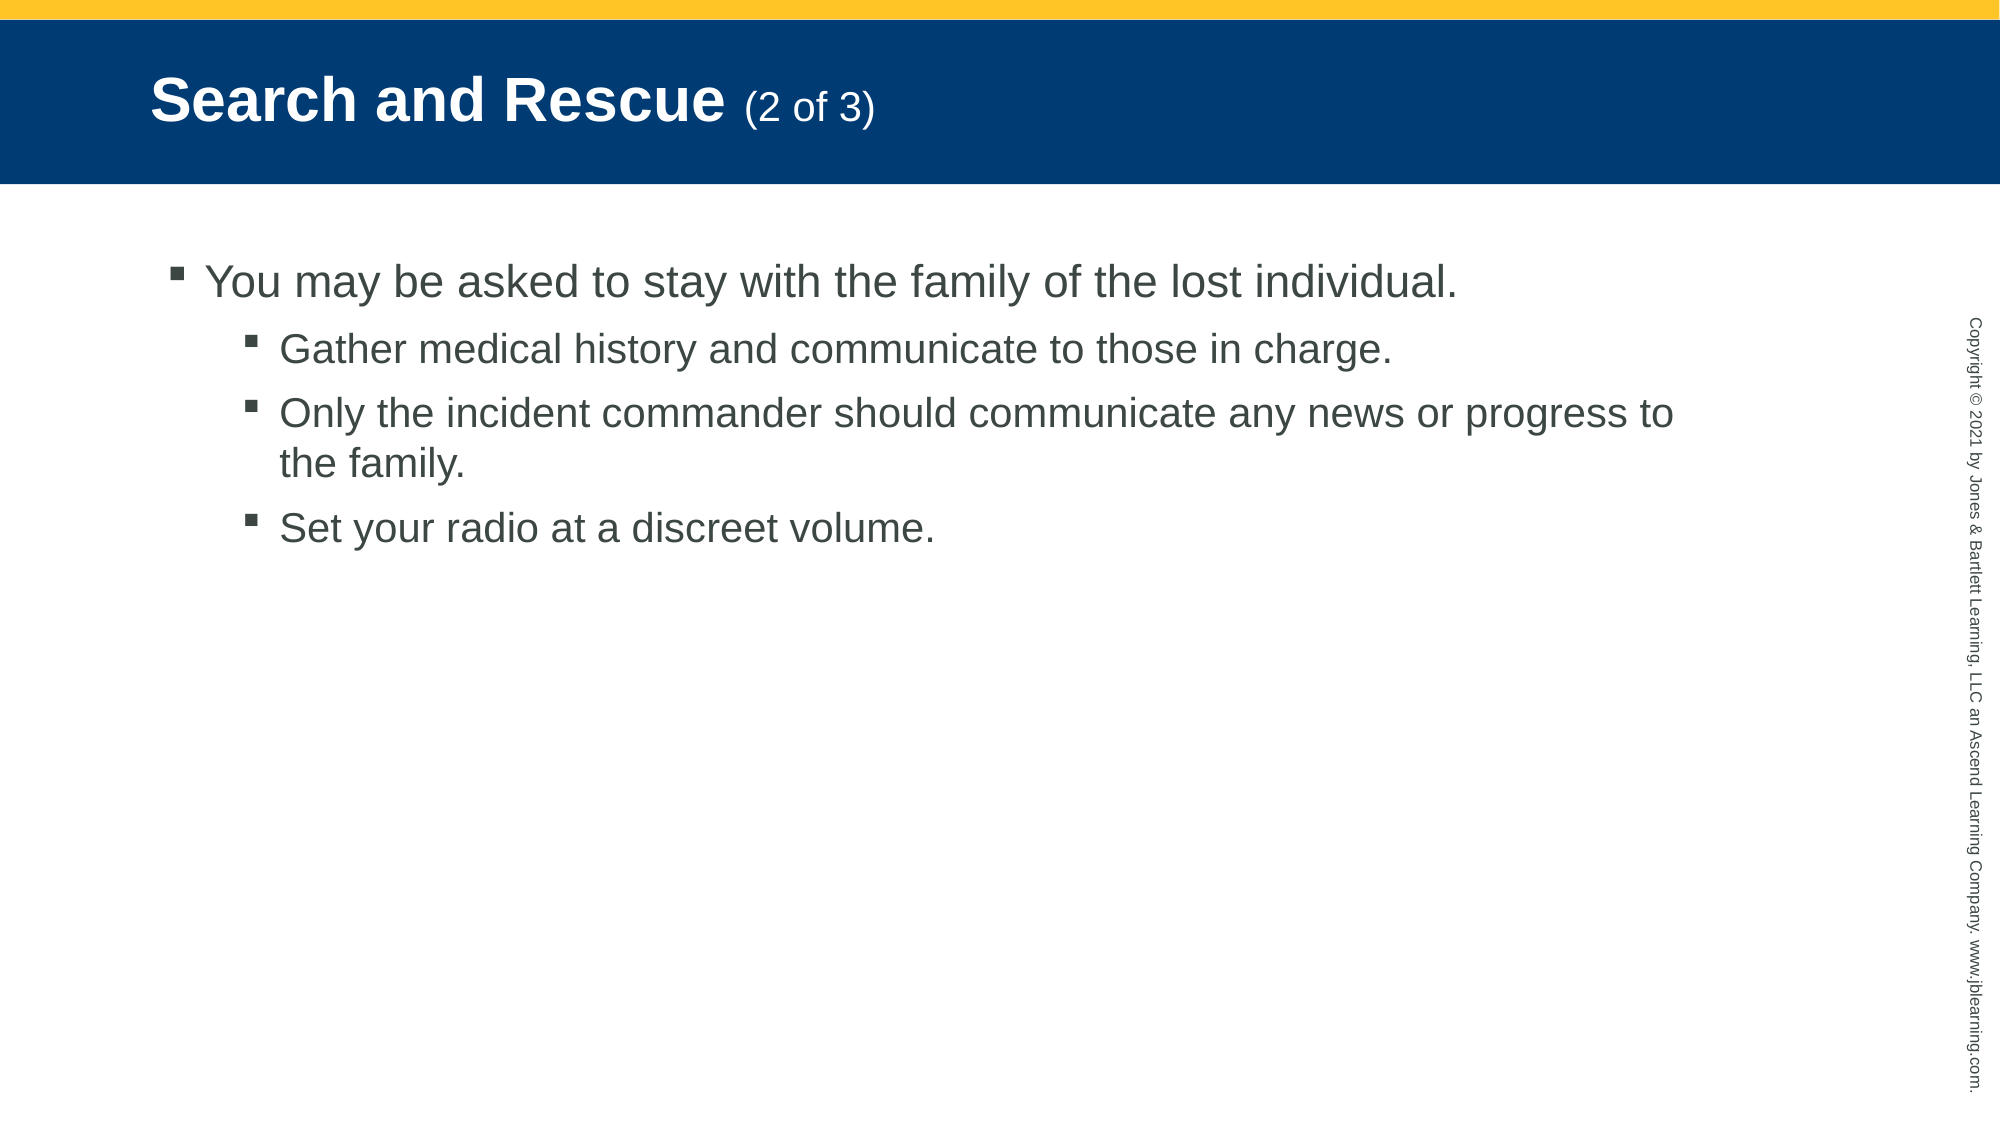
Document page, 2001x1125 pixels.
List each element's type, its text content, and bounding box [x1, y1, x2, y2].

title Search and Rescue (2 of 3) [0, 19, 2000, 185]
list You may be asked to stay with the family of the lost individual. Gather medical history and communicate to those in charge. Only the incident commander should communicate any news or progress to the family. Set your radio at a discreet volume. [151, 244, 1725, 1016]
